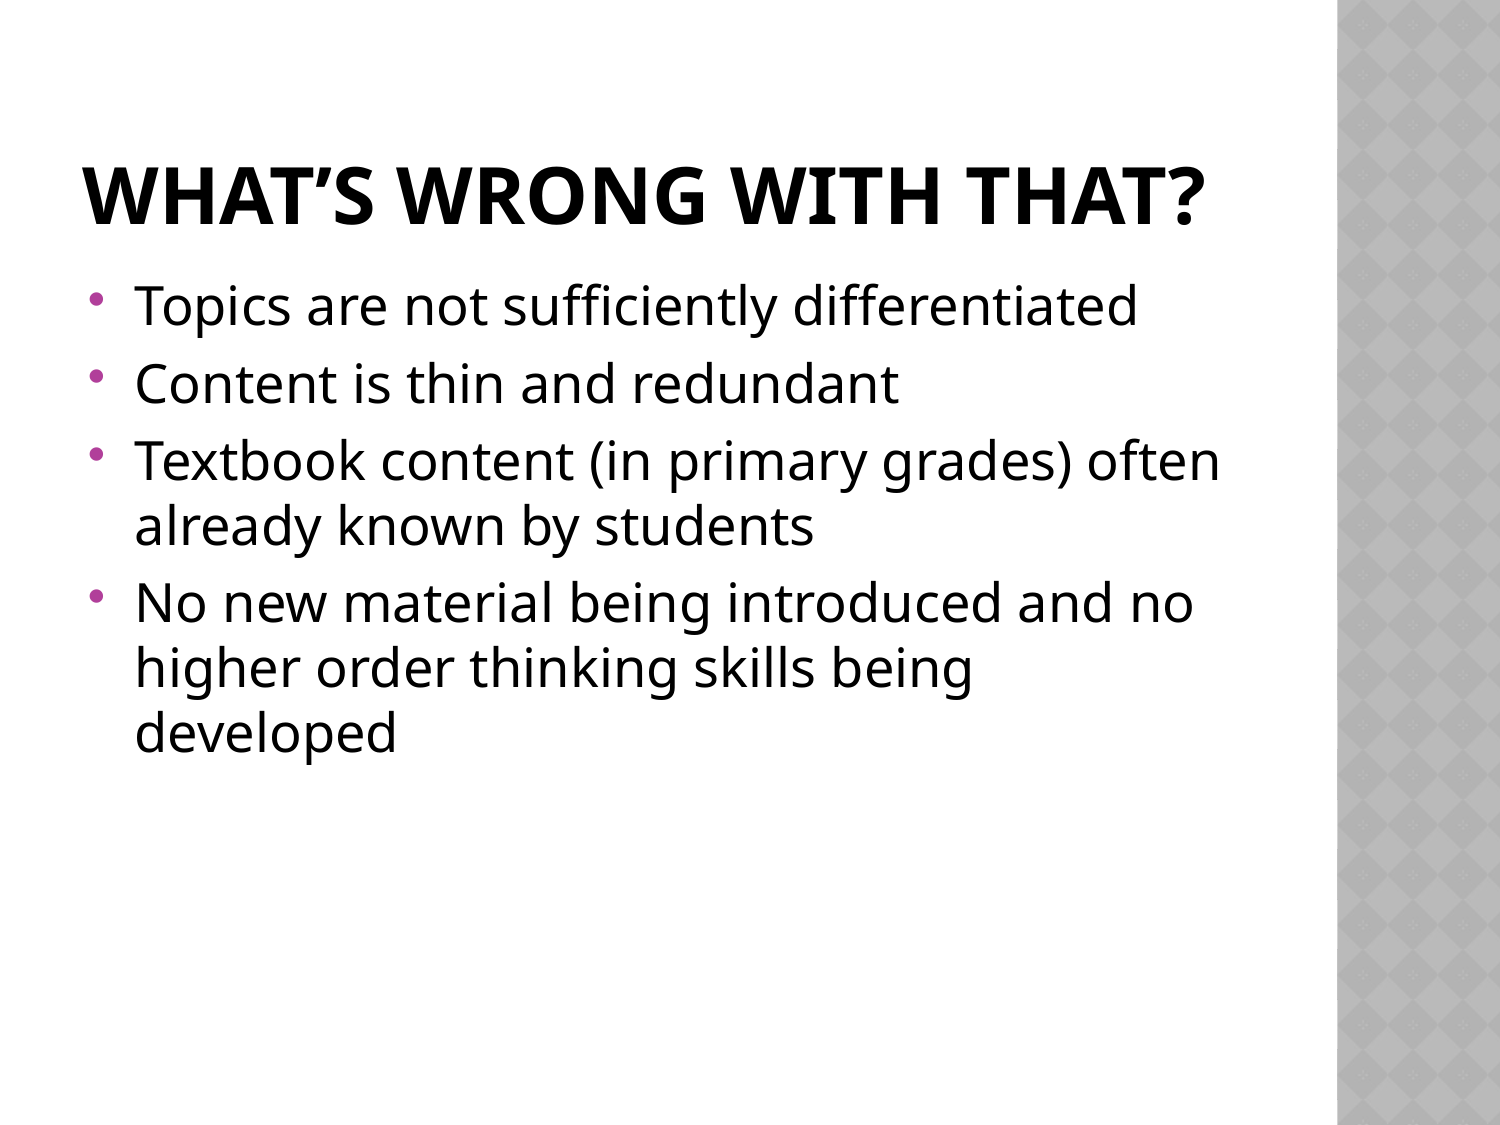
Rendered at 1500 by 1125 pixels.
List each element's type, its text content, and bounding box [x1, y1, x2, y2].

list Topics are not sufficiently differentiated Content is thin and redundant Textbook content (in primary grades) often already known by students No new material being introduced and no higher order thinking skills being developed [75, 264, 1263, 1059]
title What’s wrong with that? [75, 52, 1263, 240]
